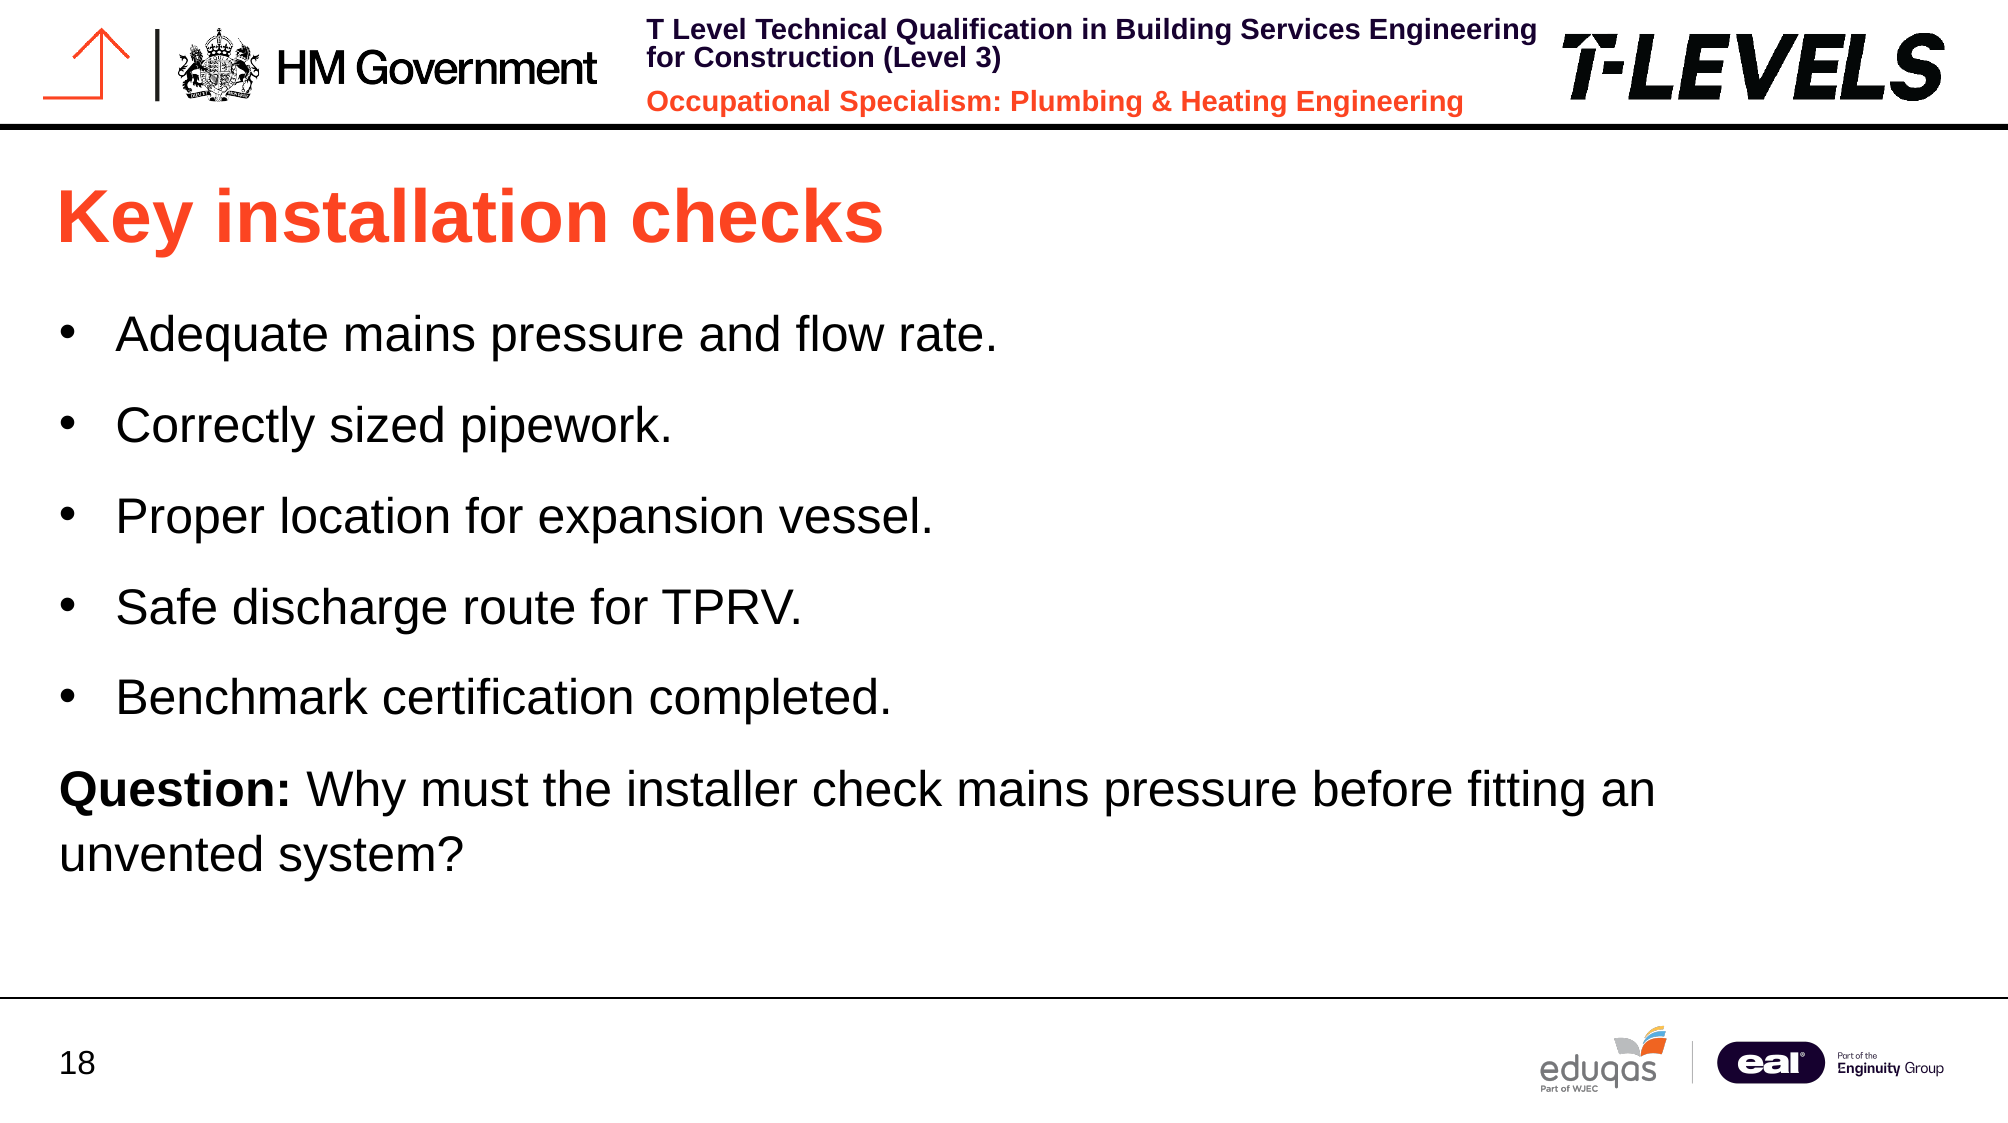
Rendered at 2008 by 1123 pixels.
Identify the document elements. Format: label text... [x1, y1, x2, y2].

picture [155, 28, 597, 102]
picture [1535, 1021, 1949, 1097]
title Key installation checks [41, 111, 1949, 314]
list Adequate mains pressure and flow rate. Correctly sized pipework. Proper location for expansion vessel. Safe discharge route for TPRV. Benchmark certification completed. Question: Why must the installer check mains pressure before fitting an unvented system? [59, 295, 1788, 919]
picture [38, 27, 136, 100]
picture [1543, 25, 1964, 108]
